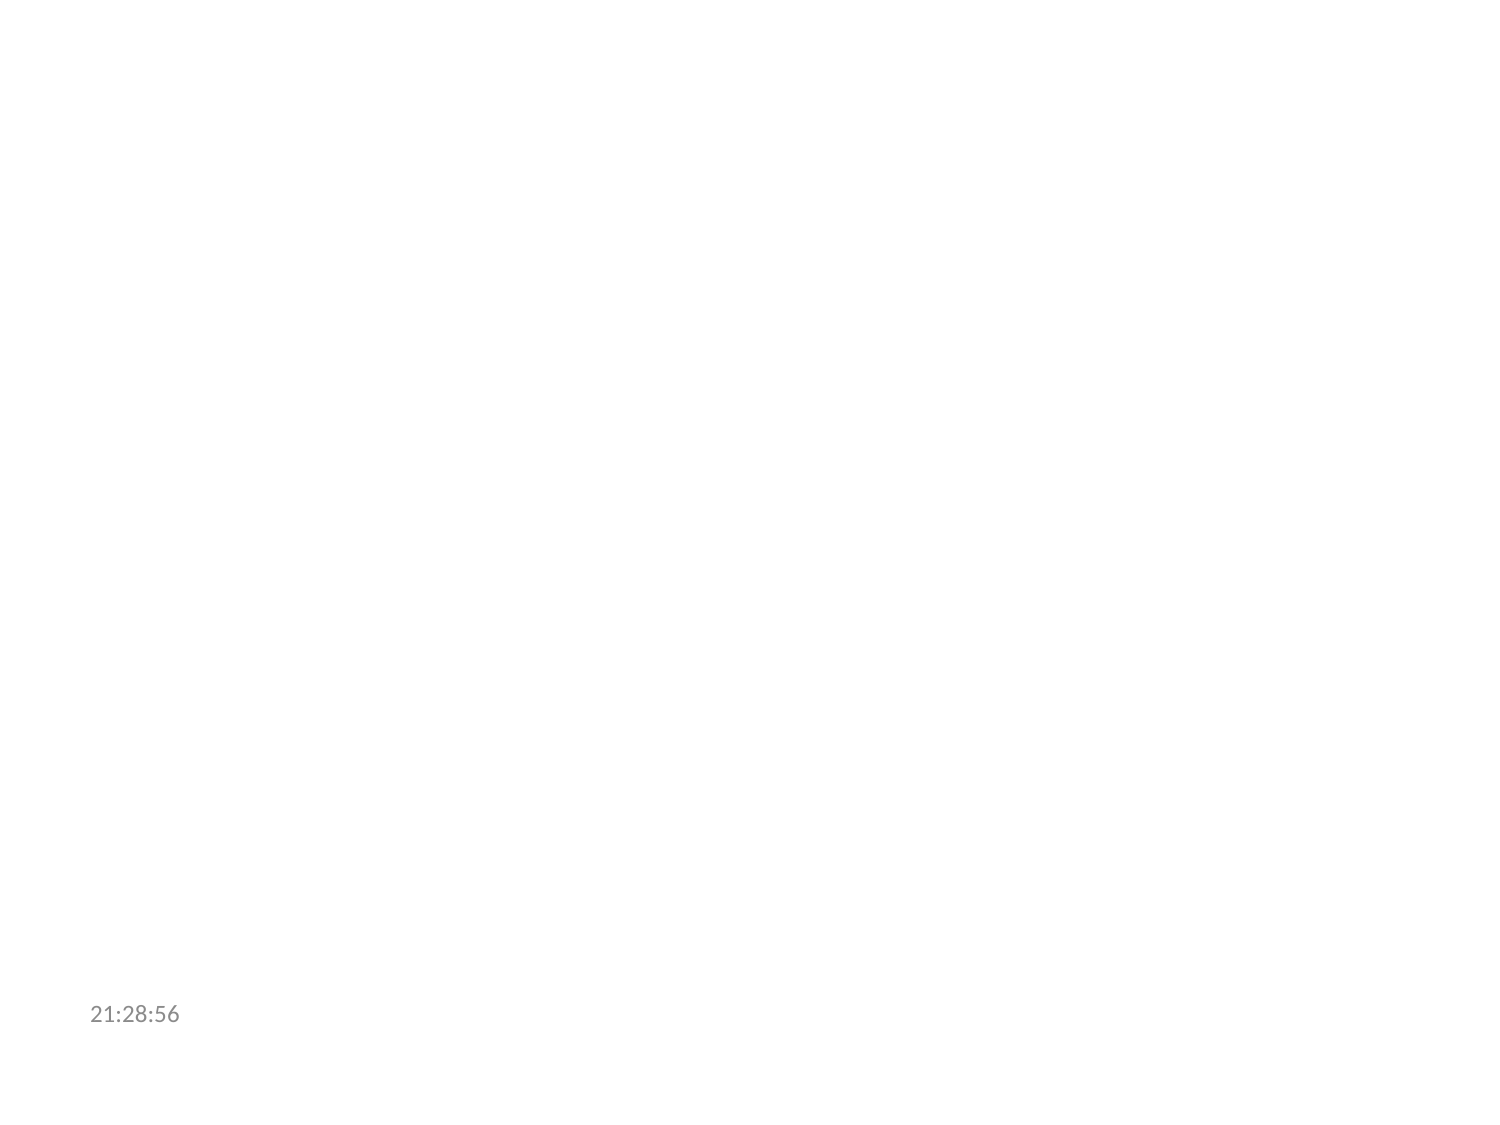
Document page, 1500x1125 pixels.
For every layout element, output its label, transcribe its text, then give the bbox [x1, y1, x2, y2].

text_box 15:35:09 [75, 982, 425, 1043]
